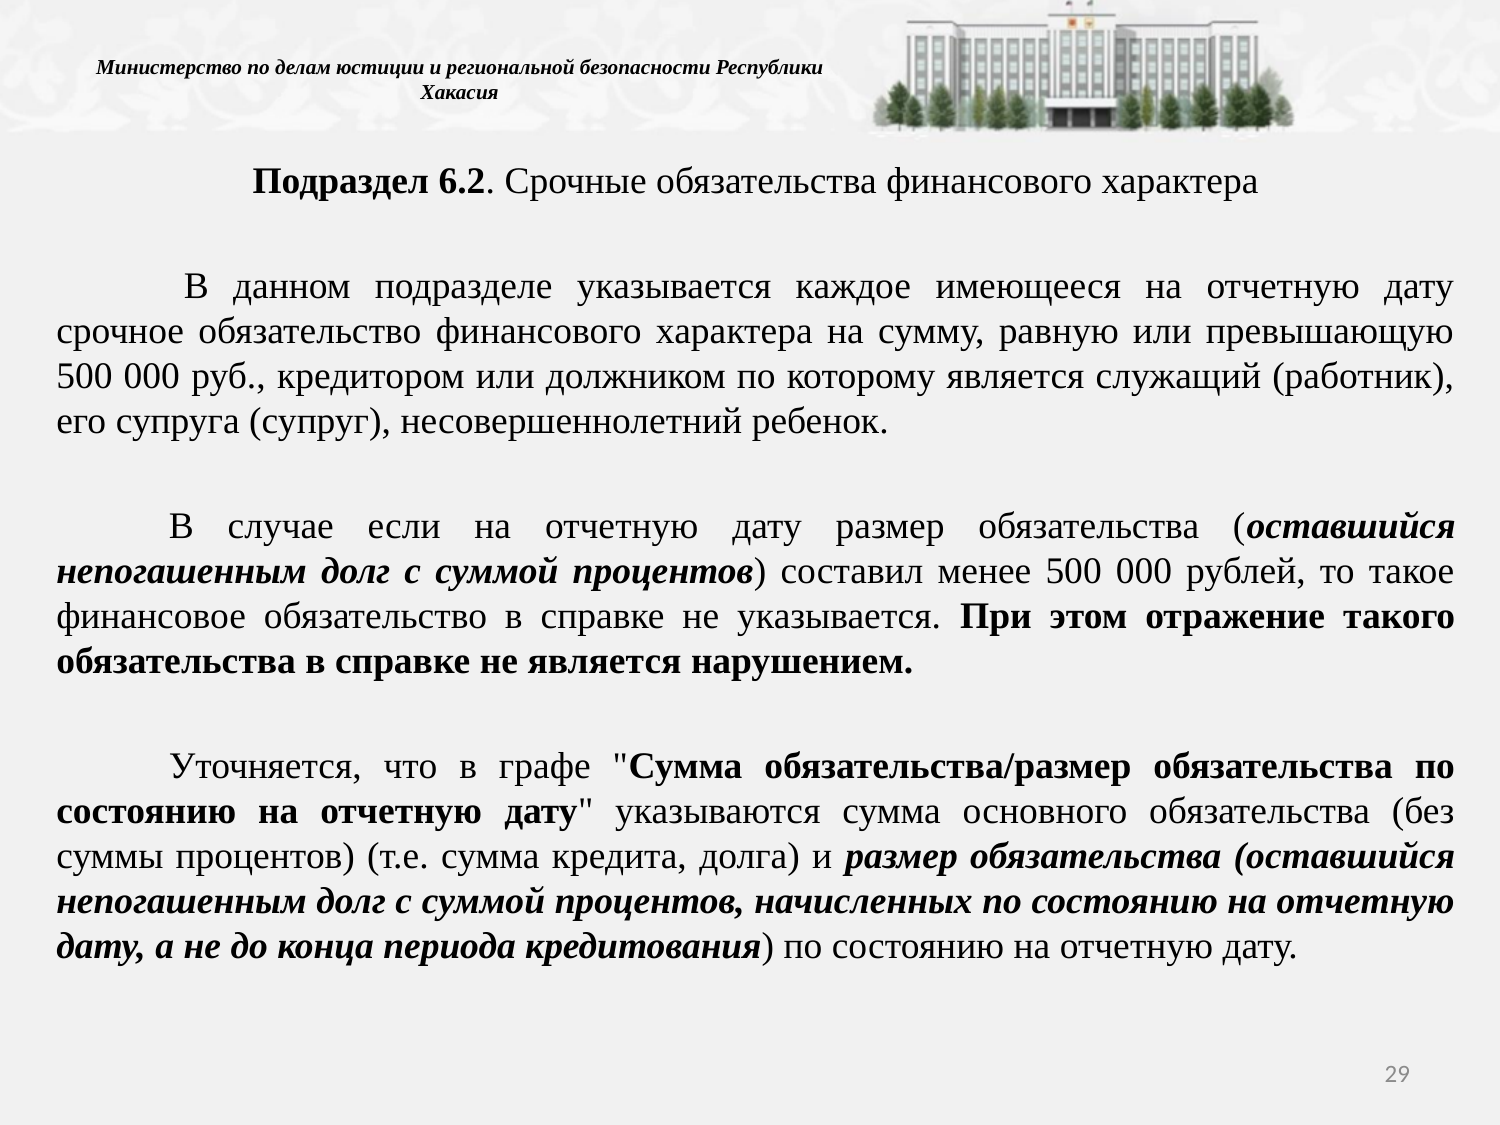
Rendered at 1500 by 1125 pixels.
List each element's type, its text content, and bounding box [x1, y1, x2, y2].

title Министерство по делам юстиции и региональной безопасности Республики Хакасия [75, 45, 845, 138]
picture [0, 0, 1500, 1125]
slide_number 29 [1074, 1042, 1425, 1103]
list Подраздел 6.2. Срочные обязательства финансового характера В данном подразделе указывается каждое имеющееся на отчетную дату срочное обязательство финансового характера на сумму, равную или превышающую 500 000 руб., кредитором или должником по которому является служащий (работник), его супруга (супруг), несовершеннолетний ребенок. В случае если на отчетную дату размер обязательства (оставшийся непогашенным долг с суммой процентов) составил менее 500 000 рублей, то такое финансовое обязательство в справке не указывается. При этом отражение такого обязательства в справке не является нарушением. Уточняется, что в графе "Сумма обязательства/размер обязательства по состоянию на отчетную дату" указываются сумма основного обязательства (без суммы процентов) (т.е. сумма кредита, долга) и размер обязательства (оставшийся непогашенным долг с суммой процентов, начисленных по состоянию на отчетную дату, а не до конца периода кредитования) по состоянию на отчетную дату. [41, 149, 1471, 1059]
